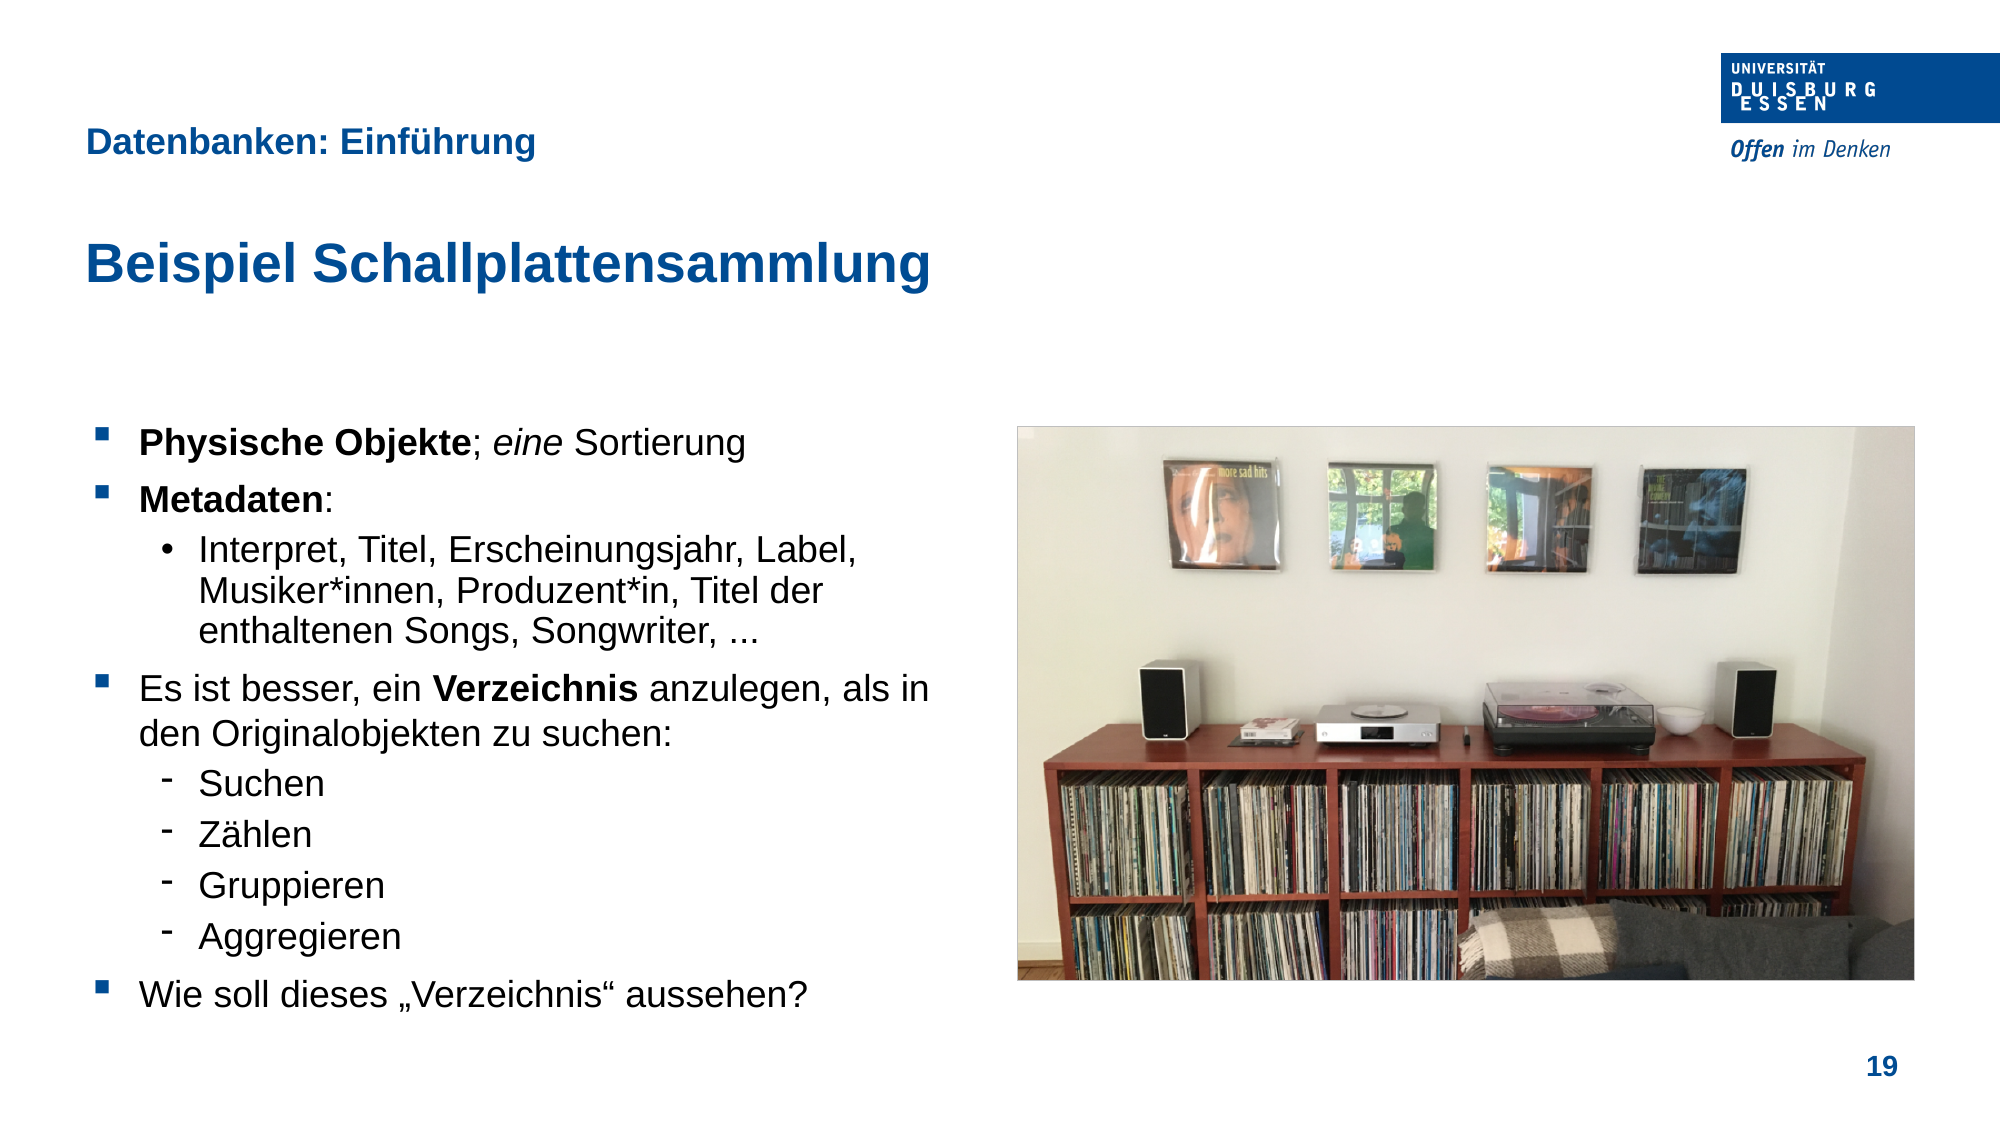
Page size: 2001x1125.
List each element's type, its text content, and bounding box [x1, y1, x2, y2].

slide_number 19 [1677, 1039, 1914, 1081]
list Beispiel Schallplattensammlung [85, 227, 1694, 303]
picture [1721, 53, 2000, 162]
picture [1017, 426, 1915, 981]
list Physische Objekte; eine Sortierung Metadaten: Interpret, Titel, Erscheinungsjahr, Label, Musiker*innen, Produzent*in, Titel der enthaltenen Songs, Songwriter, ... Es ist besser, ein Verzeichnis anzulegen, als in den Originalobjekten zu suchen: Suchen Zählen Gruppieren Aggregieren Wie soll dieses „Verzeichnis“ aussehen? [85, 410, 1000, 981]
list Datenbanken: Einführung [85, 122, 1694, 163]
